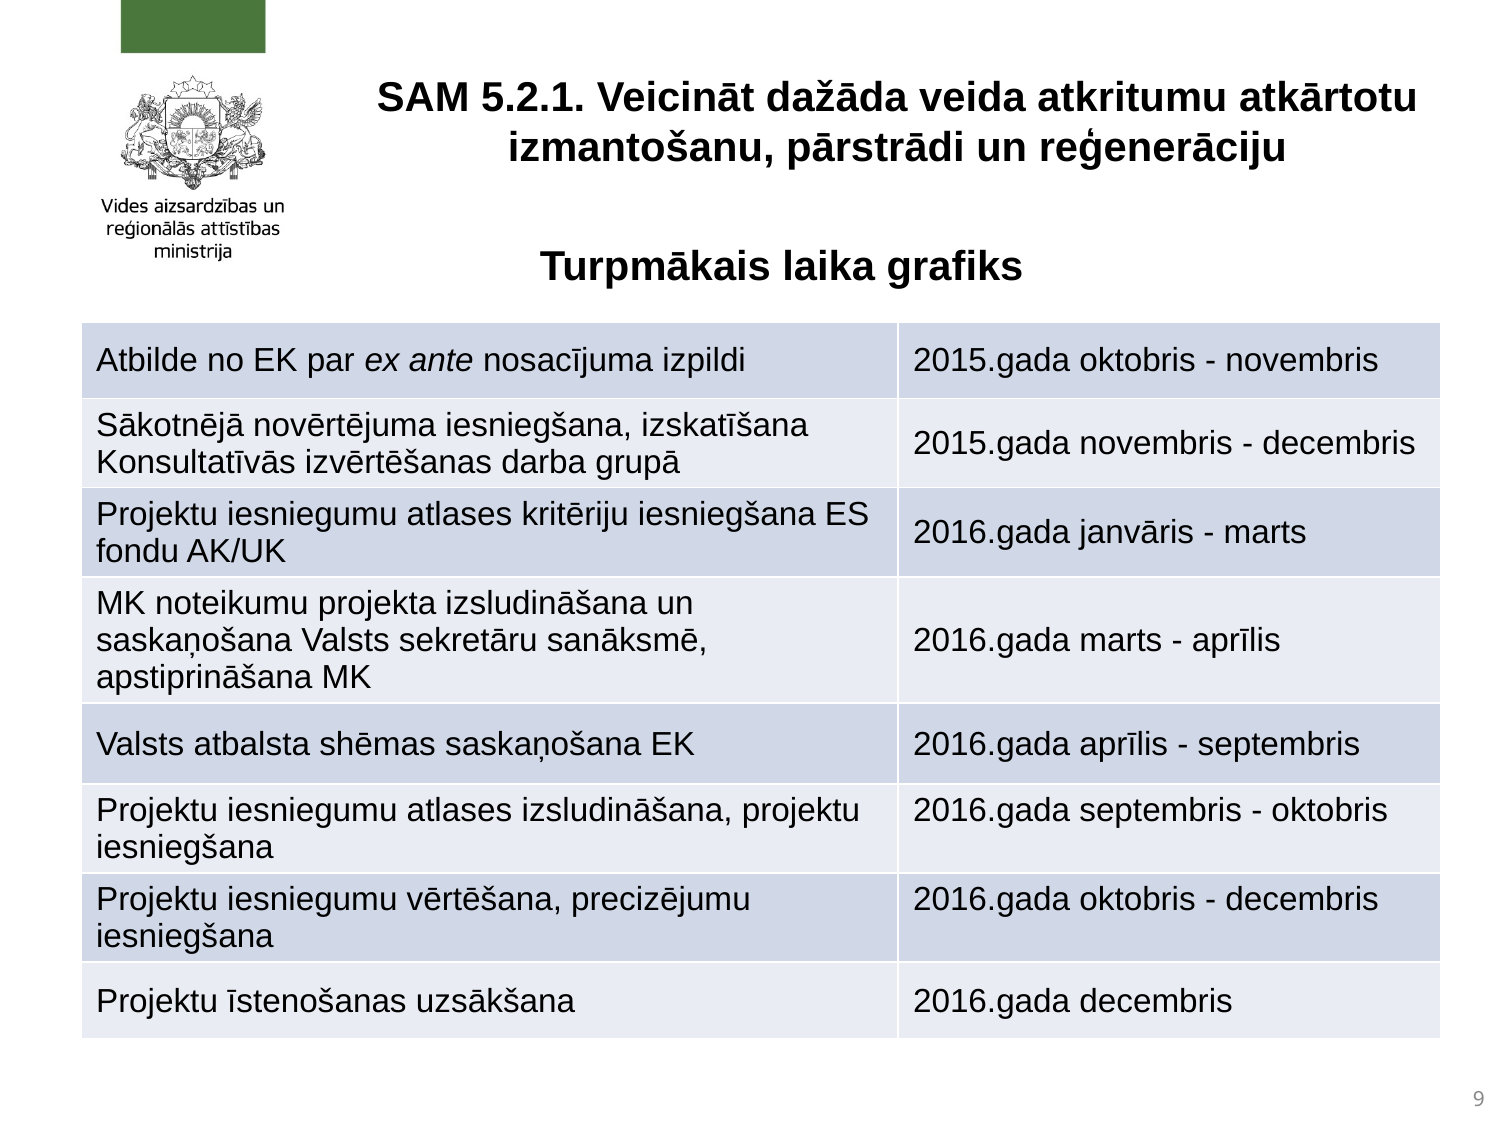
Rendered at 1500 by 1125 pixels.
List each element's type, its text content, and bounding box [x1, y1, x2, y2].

table_header 2015.gada oktobris - novembris [899, 323, 1440, 398]
table_header Atbilde no EK par ex ante nosacījuma izpildi [82, 323, 897, 398]
table_cell 2016.gada janvāris - marts [899, 488, 1440, 576]
table_cell 2016.gada aprīlis - septembris [899, 704, 1440, 783]
slide_number 9 [1441, 1074, 1500, 1125]
table_cell 2016.gada septembris - oktobris [899, 785, 1440, 872]
table_cell Sākotnējā novērtējuma iesniegšana, izskatīšana Konsultatīvās izvērtēšanas darba grupā [82, 399, 897, 487]
table_cell 2016.gada marts - aprīlis [899, 578, 1440, 702]
picture [48, 0, 338, 321]
table_cell Projektu īstenošanas uzsākšana [82, 963, 897, 1038]
table_cell Projektu iesniegumu vērtēšana, precizējumu iesniegšana [82, 874, 897, 961]
table_cell 2016.gada decembris [899, 963, 1440, 1038]
text_box Turpmākais laika grafiks [524, 231, 1052, 297]
table_cell Projektu iesniegumu atlases izsludināšana, projektu iesniegšana [82, 785, 897, 872]
table_cell 2015.gada novembris - decembris [899, 399, 1440, 487]
table_cell Projektu iesniegumu atlases kritēriju iesniegšana ES fondu AK/UK [82, 488, 897, 576]
table_cell 2016.gada oktobris - decembris [899, 874, 1440, 961]
table_cell Valsts atbalsta shēmas saskaņošana EK [82, 704, 897, 783]
table_cell MK noteikumu projekta izsludināšana un saskaņošana Valsts sekretāru sanāksmē, apstiprināšana MK [82, 578, 897, 702]
text_box SAM 5.2.1. Veicināt dažāda veida atkritumu atkārtotu izmantošanu, pārstrādi un reģenerāciju [314, 62, 1481, 178]
